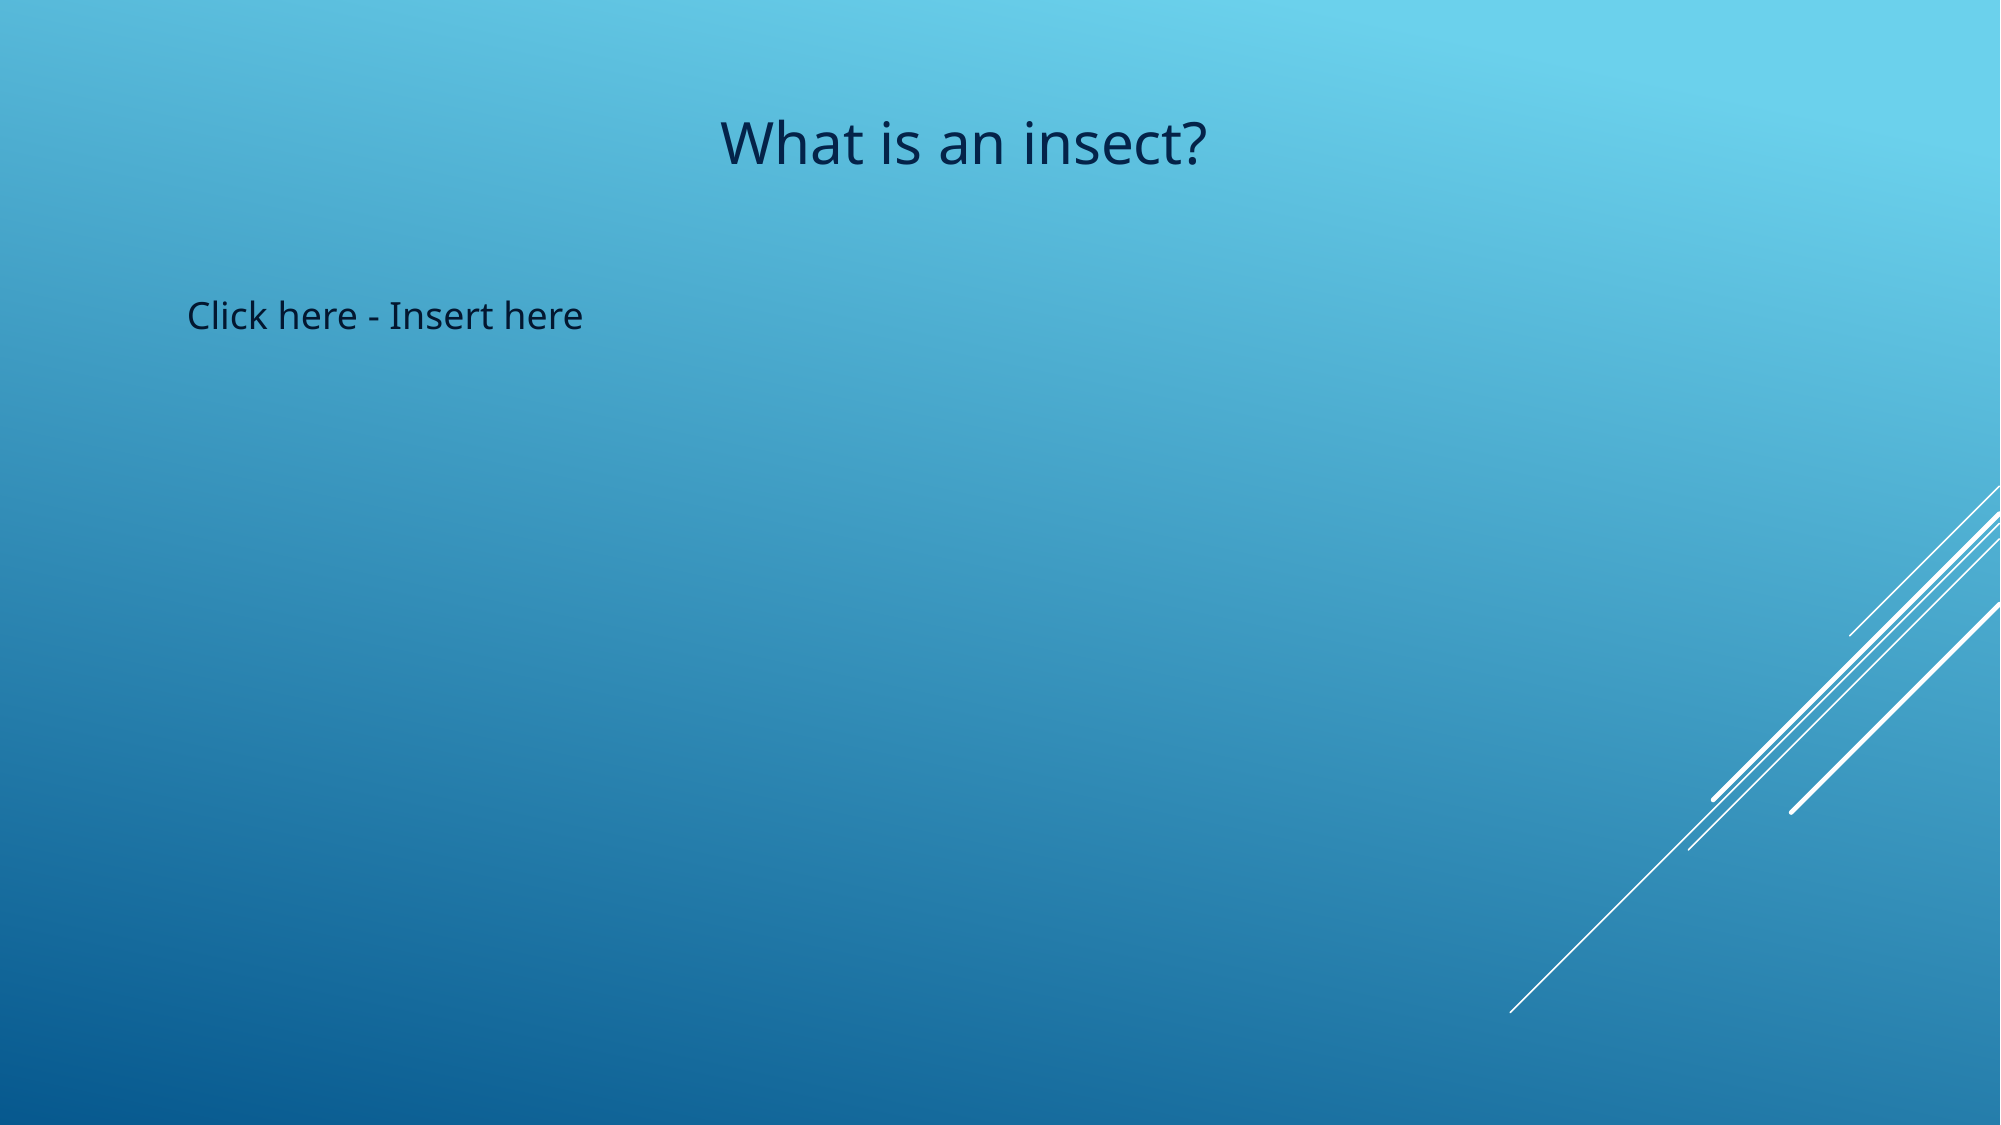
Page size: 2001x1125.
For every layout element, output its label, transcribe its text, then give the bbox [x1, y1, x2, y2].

text_box What is an insect? [705, 99, 1350, 184]
text_box Click here - Insert here [172, 284, 1492, 345]
